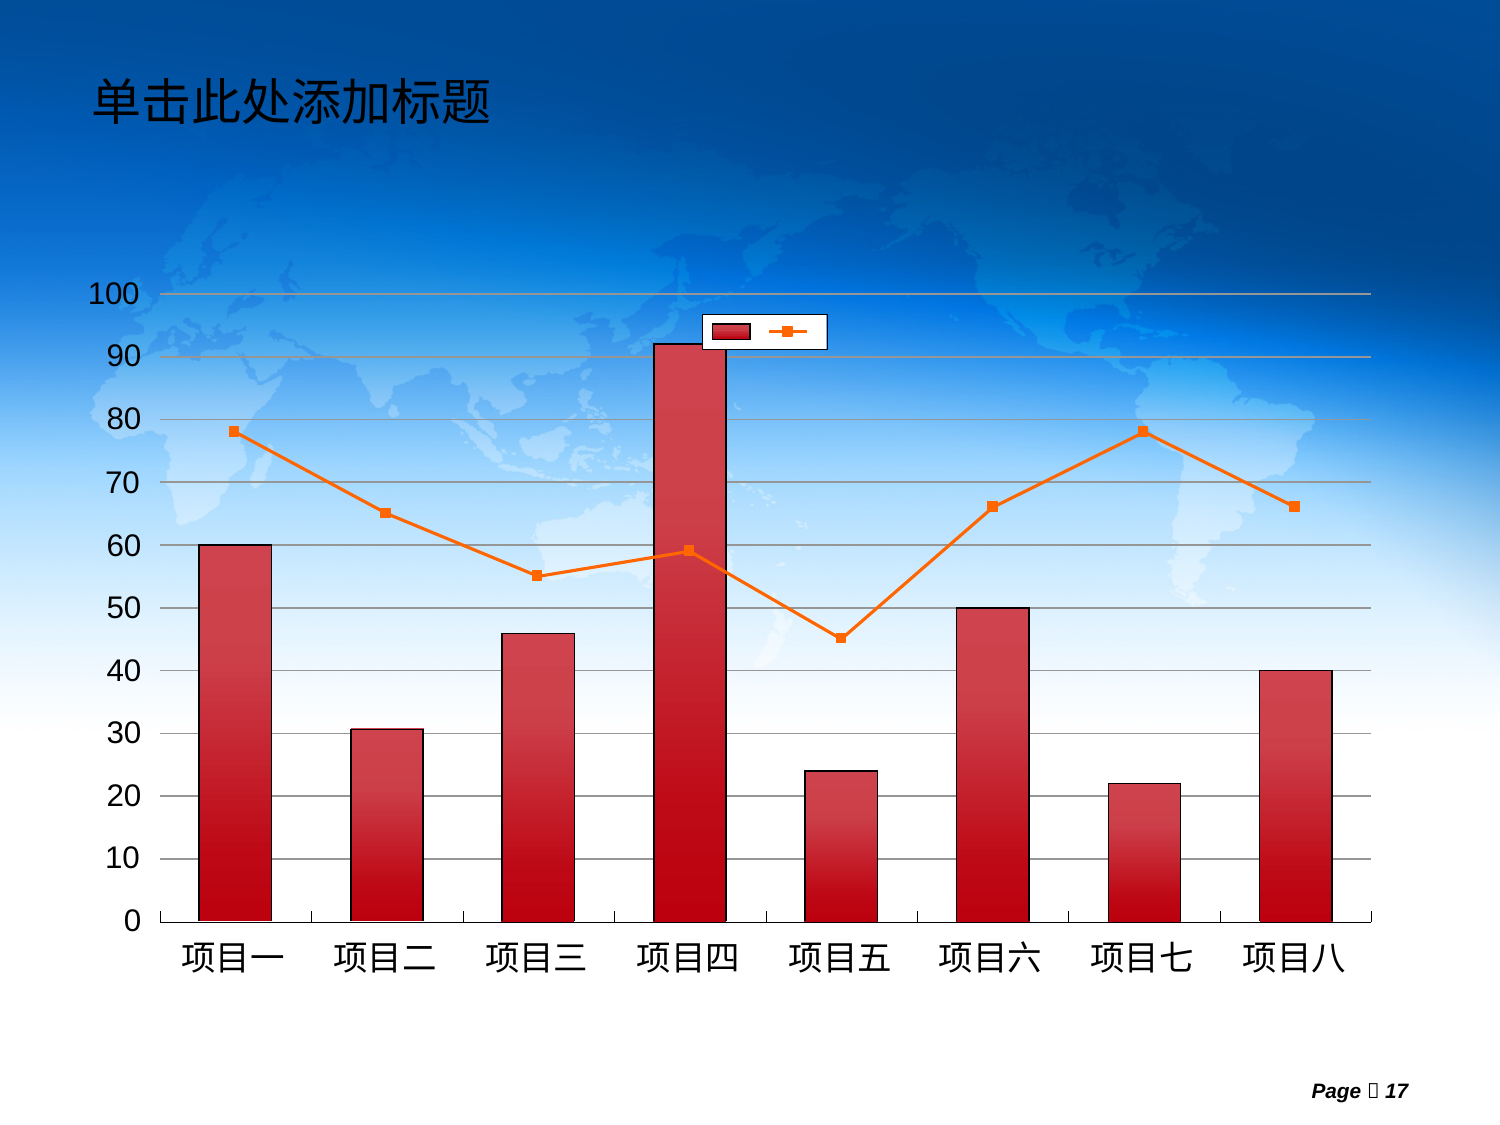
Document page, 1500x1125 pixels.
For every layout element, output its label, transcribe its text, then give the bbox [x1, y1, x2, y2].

slide_number Page  17 [1186, 1070, 1424, 1103]
title 单击此处添加标题 [76, 51, 1034, 150]
picture [0, 0, 1500, 1125]
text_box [76, 202, 1415, 987]
